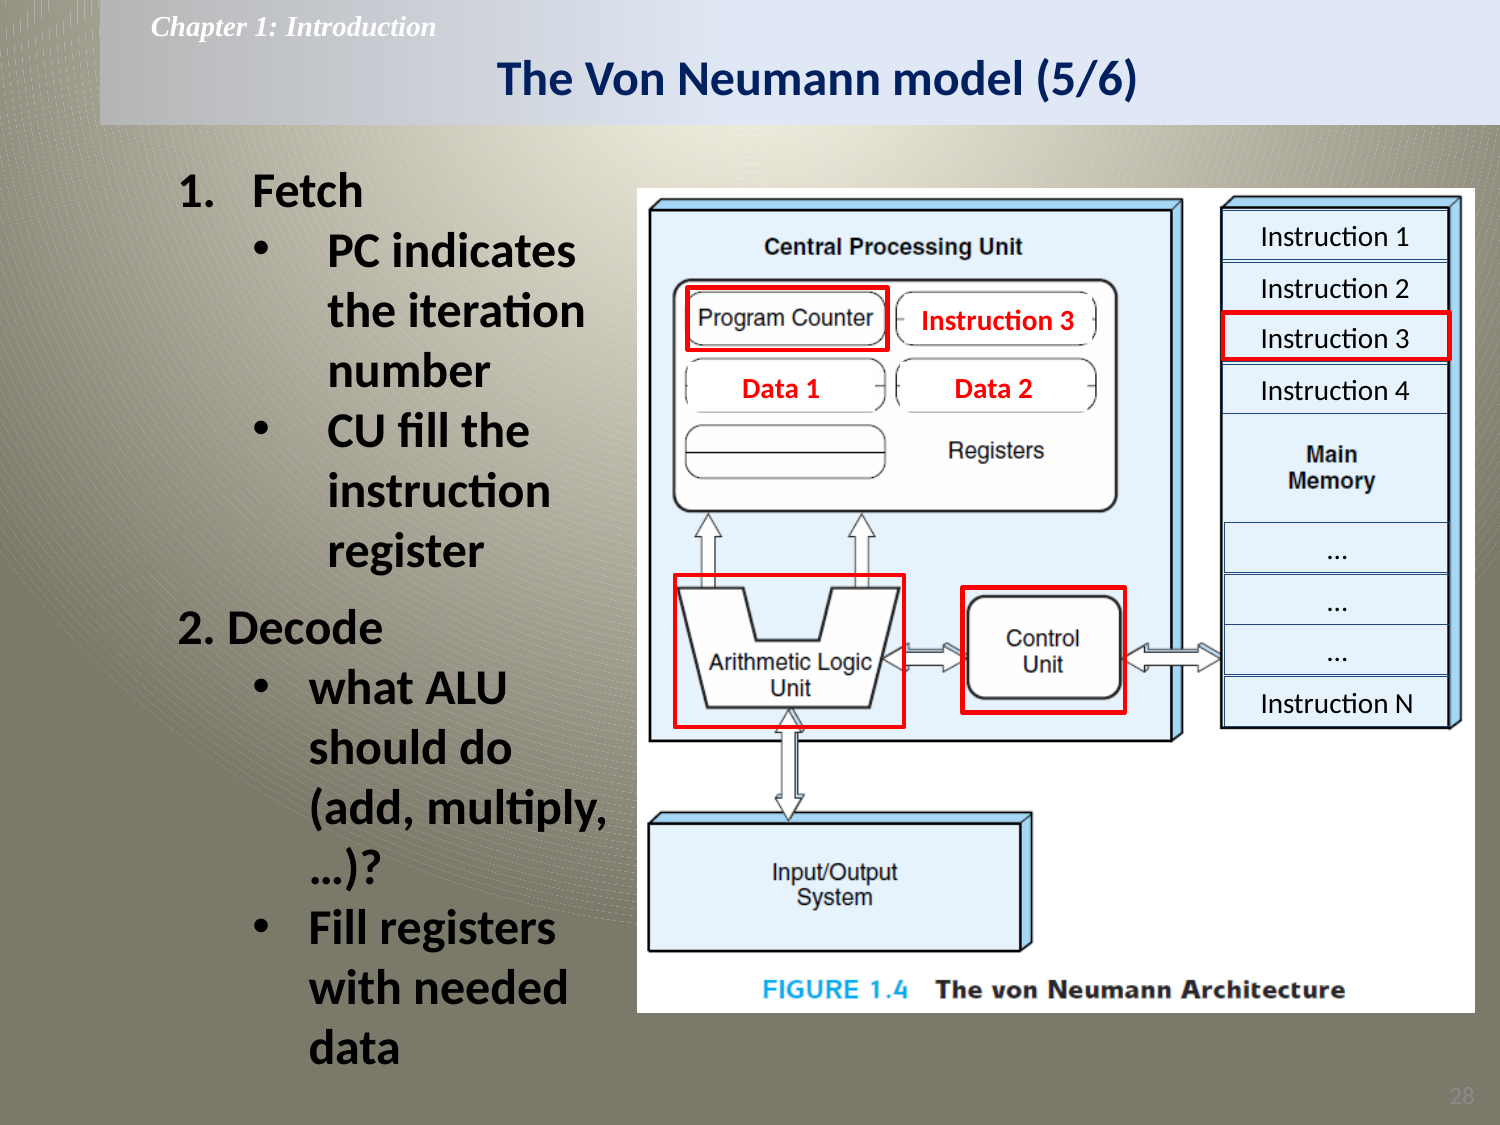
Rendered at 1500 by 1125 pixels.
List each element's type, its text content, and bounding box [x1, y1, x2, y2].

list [637, 187, 1476, 1013]
title The Von Neumann model (5/6) [135, 37, 1500, 113]
text_box Fetch PC indicates the iteration number CU fill the instruction register [162, 149, 625, 585]
text_box 2. Decode what ALU should do (add, multiply, …)? Fill registers with needed data [162, 587, 625, 1083]
list Chapter 1: Introduction [135, 0, 625, 50]
